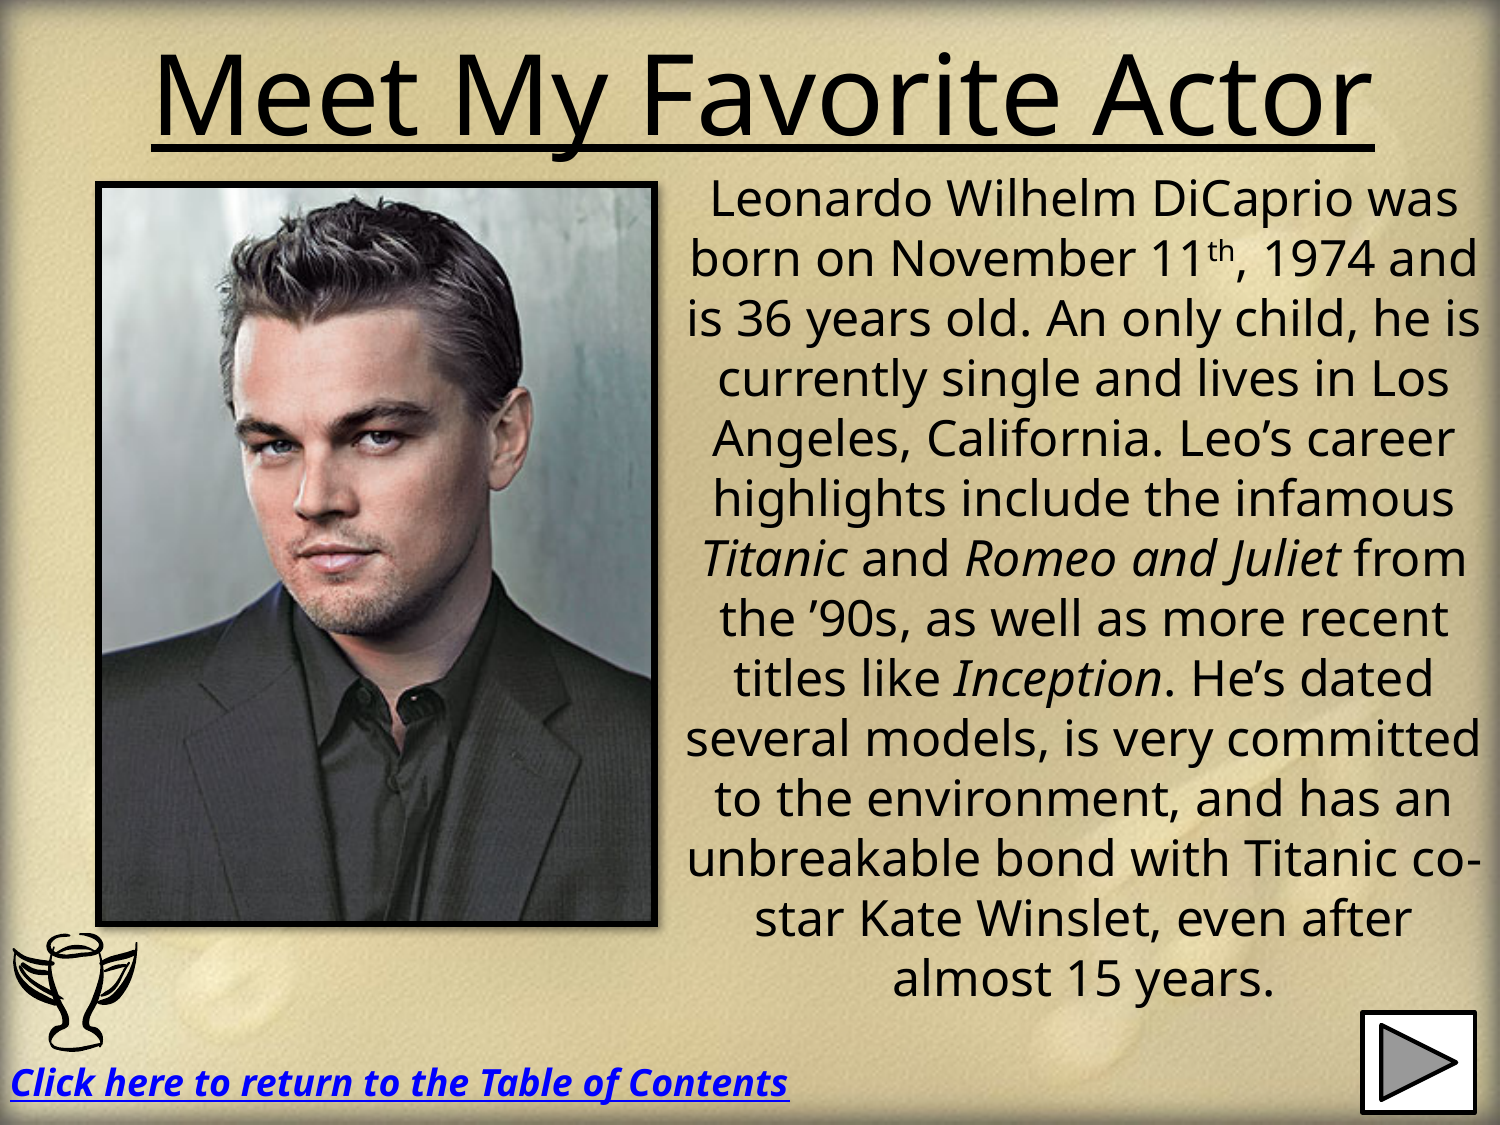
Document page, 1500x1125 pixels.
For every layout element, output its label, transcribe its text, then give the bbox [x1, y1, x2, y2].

text_box Click here to return to the Table of Contents [0, 1051, 958, 1118]
picture [101, 187, 652, 921]
title Meet My Favorite Actor [87, 0, 1438, 185]
picture [12, 932, 138, 1053]
text_box [1360, 1010, 1477, 1115]
list Leonardo Wilhelm DiCaprio was born on November 11th, 1974 and is 36 years old. An only child, he is currently single and lives in Los Angeles, California. Leo’s career highlights include the infamous Titanic and Romeo and Juliet from the ’90s, as well as more recent titles like Inception. He’s dated several models, is very committed to the environment, and has an unbreakable bond with Titanic co-star Kate Winslet, even after almost 15 years. [668, 158, 1500, 1046]
